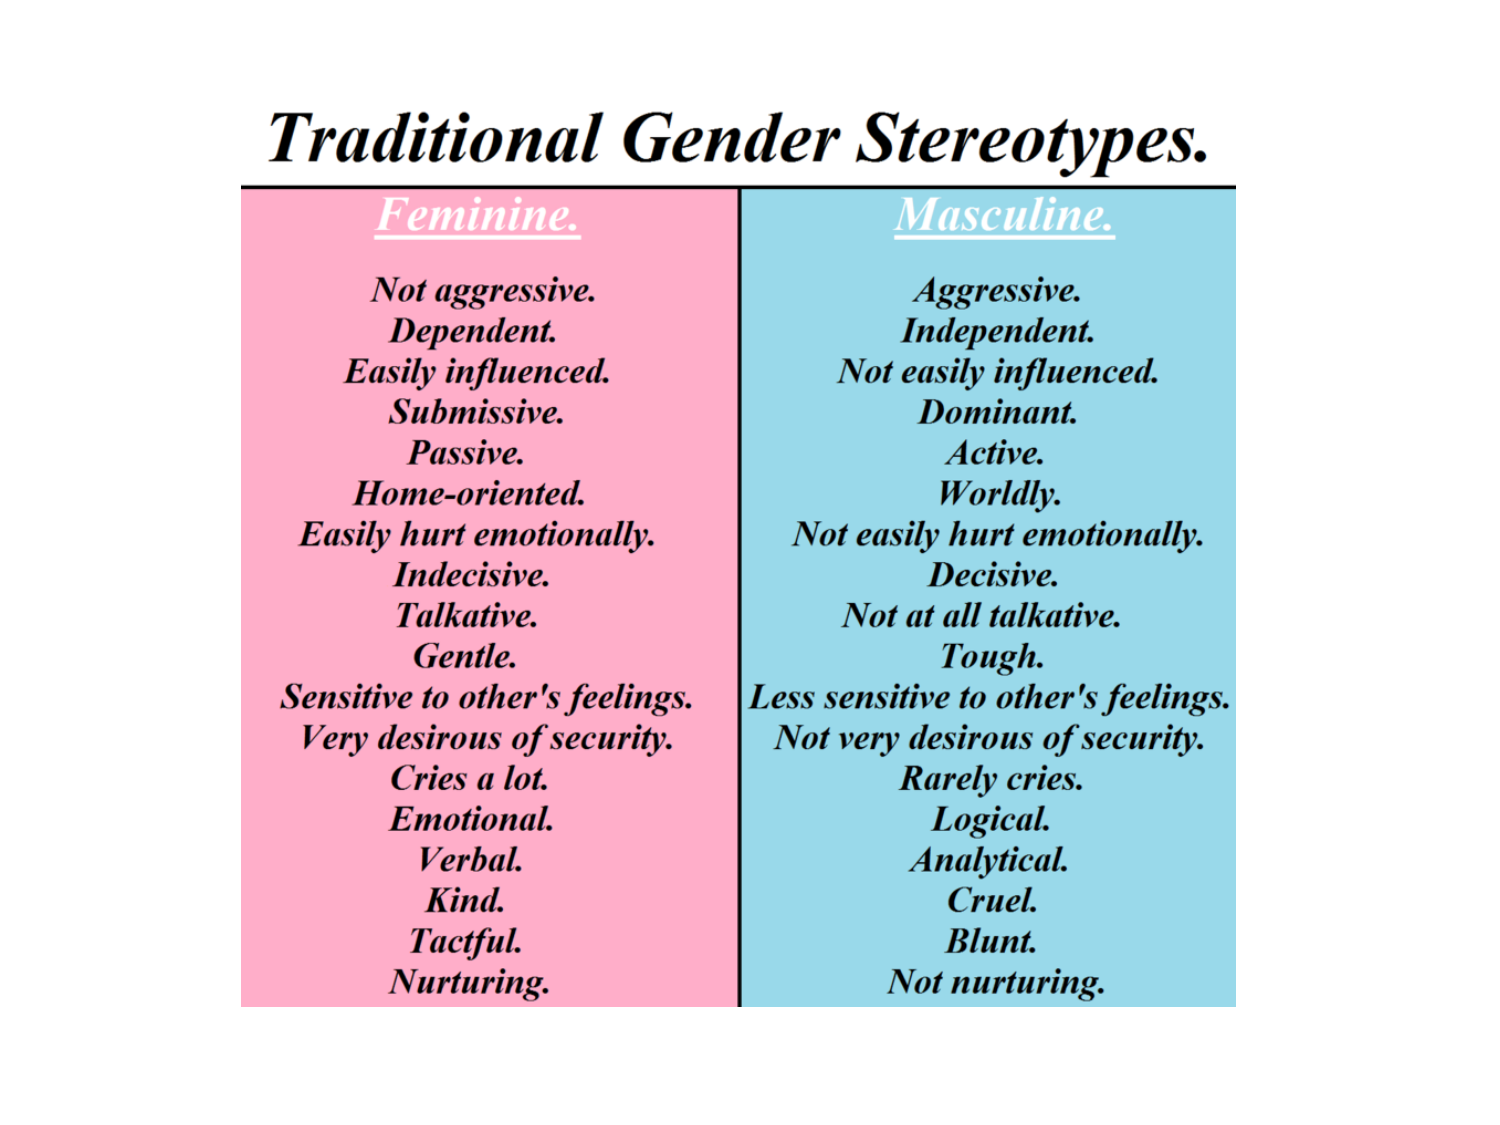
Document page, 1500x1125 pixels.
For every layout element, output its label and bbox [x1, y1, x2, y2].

picture [240, 95, 1236, 1007]
